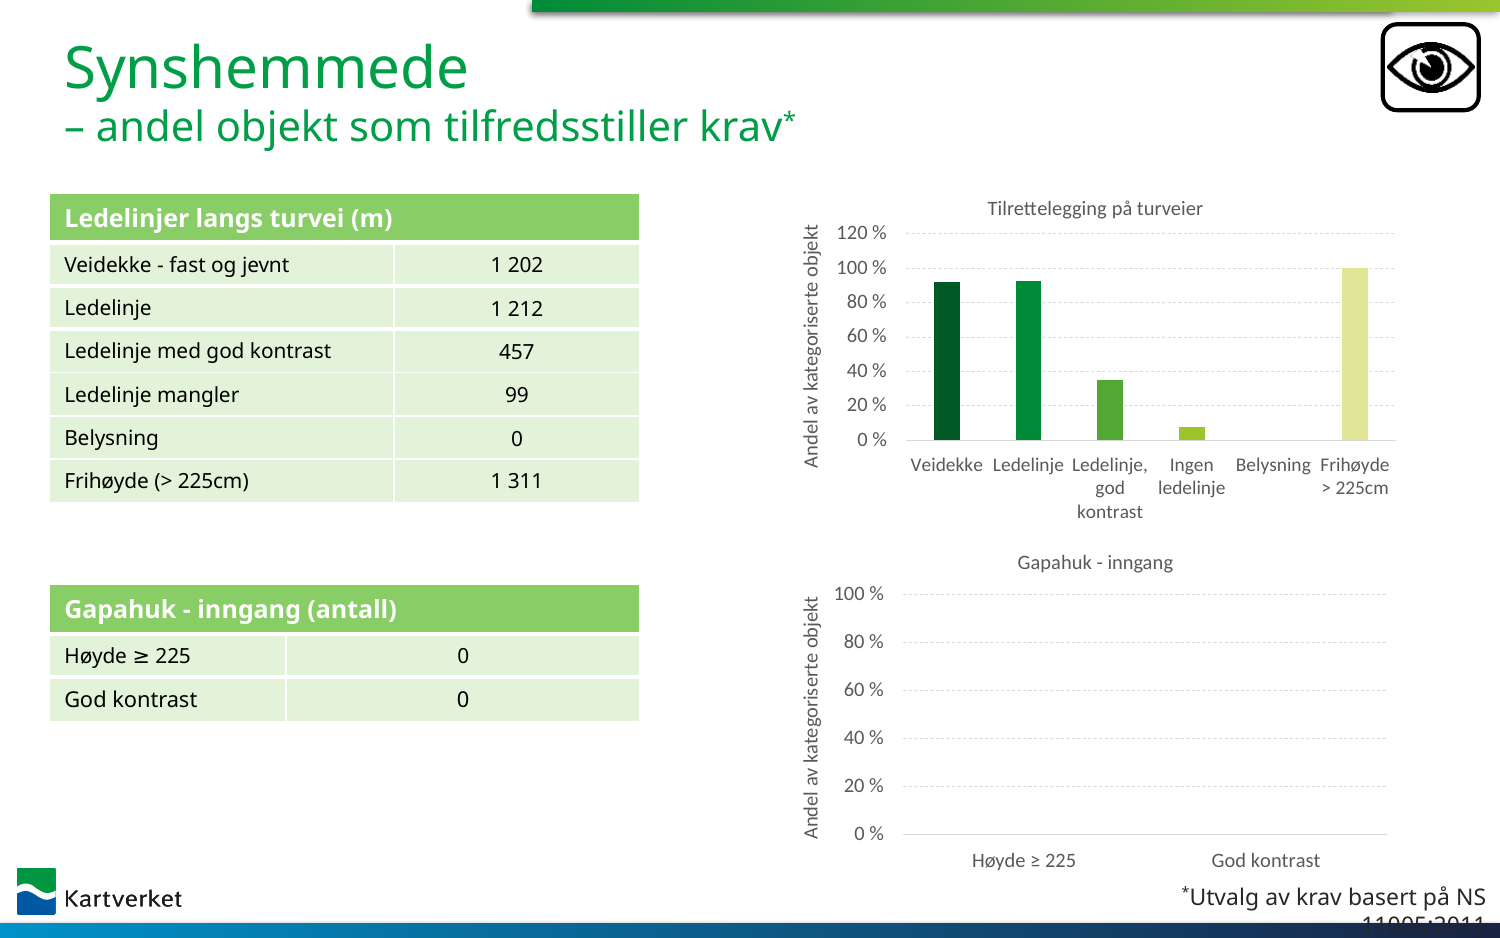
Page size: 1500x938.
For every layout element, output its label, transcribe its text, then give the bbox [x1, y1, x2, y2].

table_cell 0 [287, 636, 639, 675]
table_cell Veidekke - fast og jevnt [50, 245, 393, 284]
text_box Synshemmede – andel objekt som tilfredsstiller krav* [49, 24, 1431, 158]
table_cell Ledelinje [50, 288, 393, 327]
table_cell 0 [287, 679, 639, 721]
table_cell 457 [395, 331, 639, 372]
table_cell 1 202 [395, 245, 639, 284]
picture [791, 541, 1400, 880]
table_cell 99 [395, 373, 639, 415]
table_header Ledelinjer langs turvei (m) [50, 194, 639, 240]
table_header Gapahuk - inngang (antall) [50, 585, 639, 632]
text_box *Utvalg av krav basert på NS 11005:2011 [1068, 873, 1500, 938]
table_cell 1 311 [395, 460, 639, 502]
table_cell God kontrast [50, 679, 285, 721]
table_cell Ledelinje med god kontrast [50, 331, 393, 372]
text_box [1382, 24, 1480, 111]
table_cell Ledelinje mangler [50, 373, 393, 415]
table_cell 0 [395, 417, 639, 458]
picture [791, 187, 1400, 526]
table_cell 1 212 [395, 288, 639, 327]
table_cell Frihøyde (> 225cm) [50, 460, 393, 502]
table_cell Belysning [50, 417, 393, 458]
table_cell Høyde ≥ 225 [50, 636, 285, 675]
